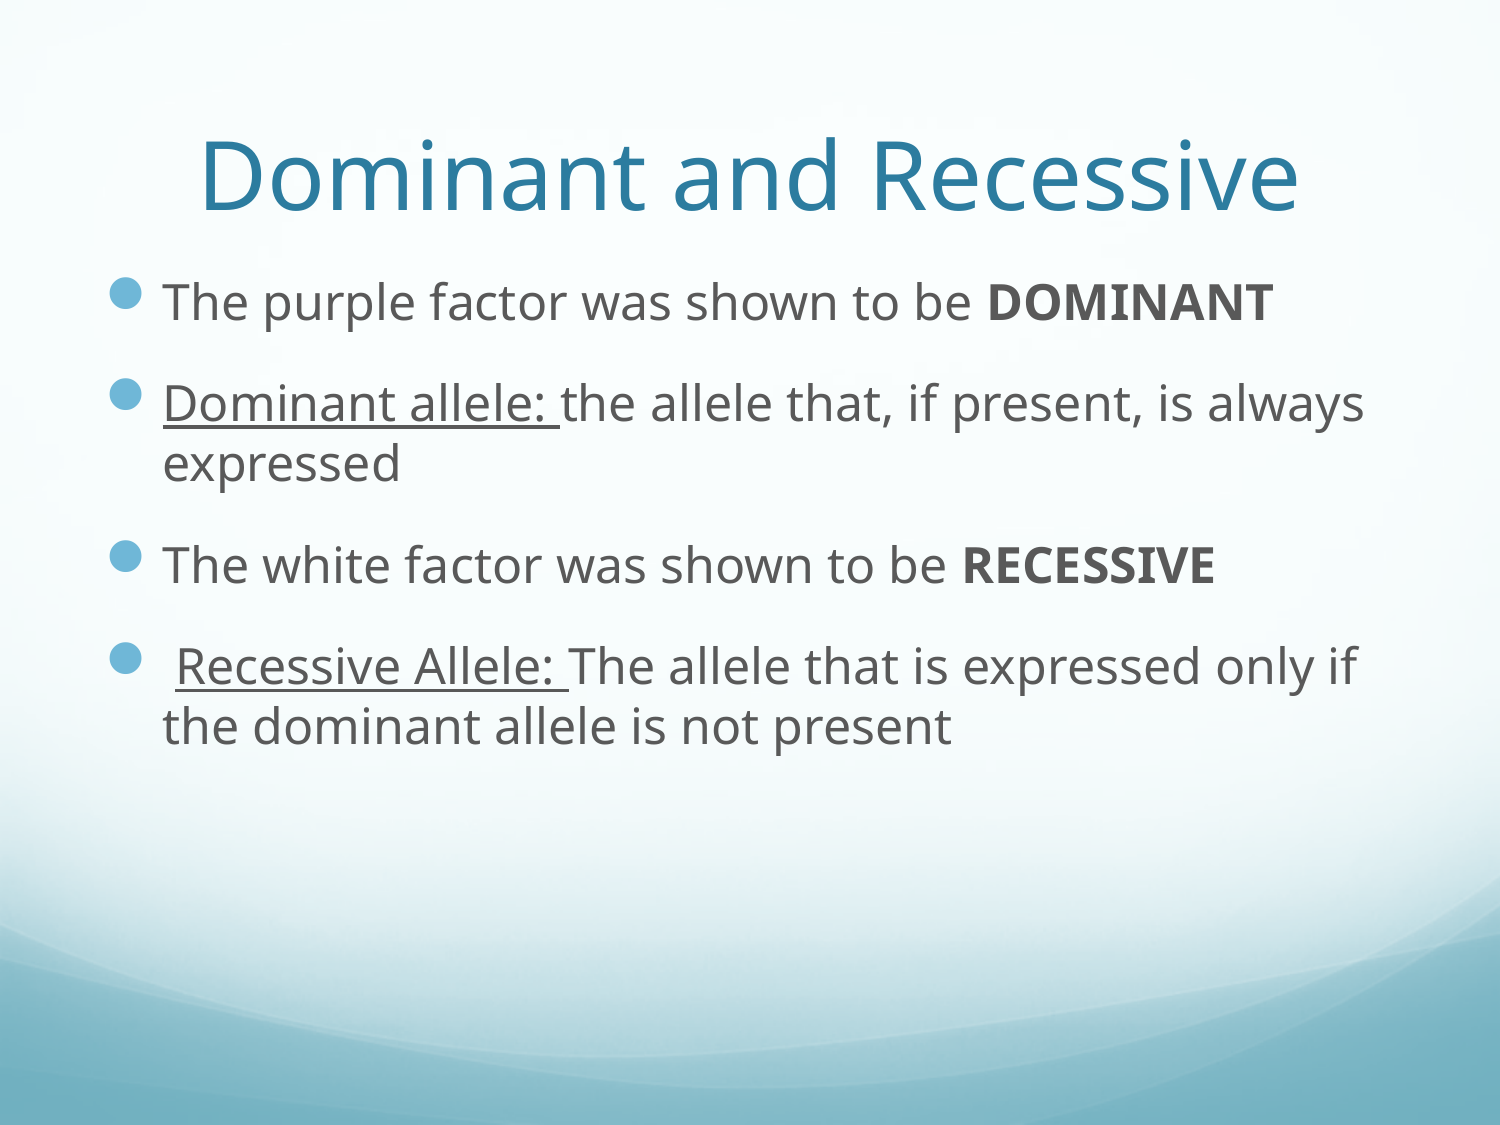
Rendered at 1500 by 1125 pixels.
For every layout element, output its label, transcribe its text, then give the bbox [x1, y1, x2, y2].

list The purple factor was shown to be DOMINANT Dominant allele: the allele that, if present, is always expressed The white factor was shown to be RECESSIVE Recessive Allele: The allele that is expressed only if the dominant allele is not present [90, 262, 1410, 975]
title Dominant and Recessive [90, 17, 1410, 237]
